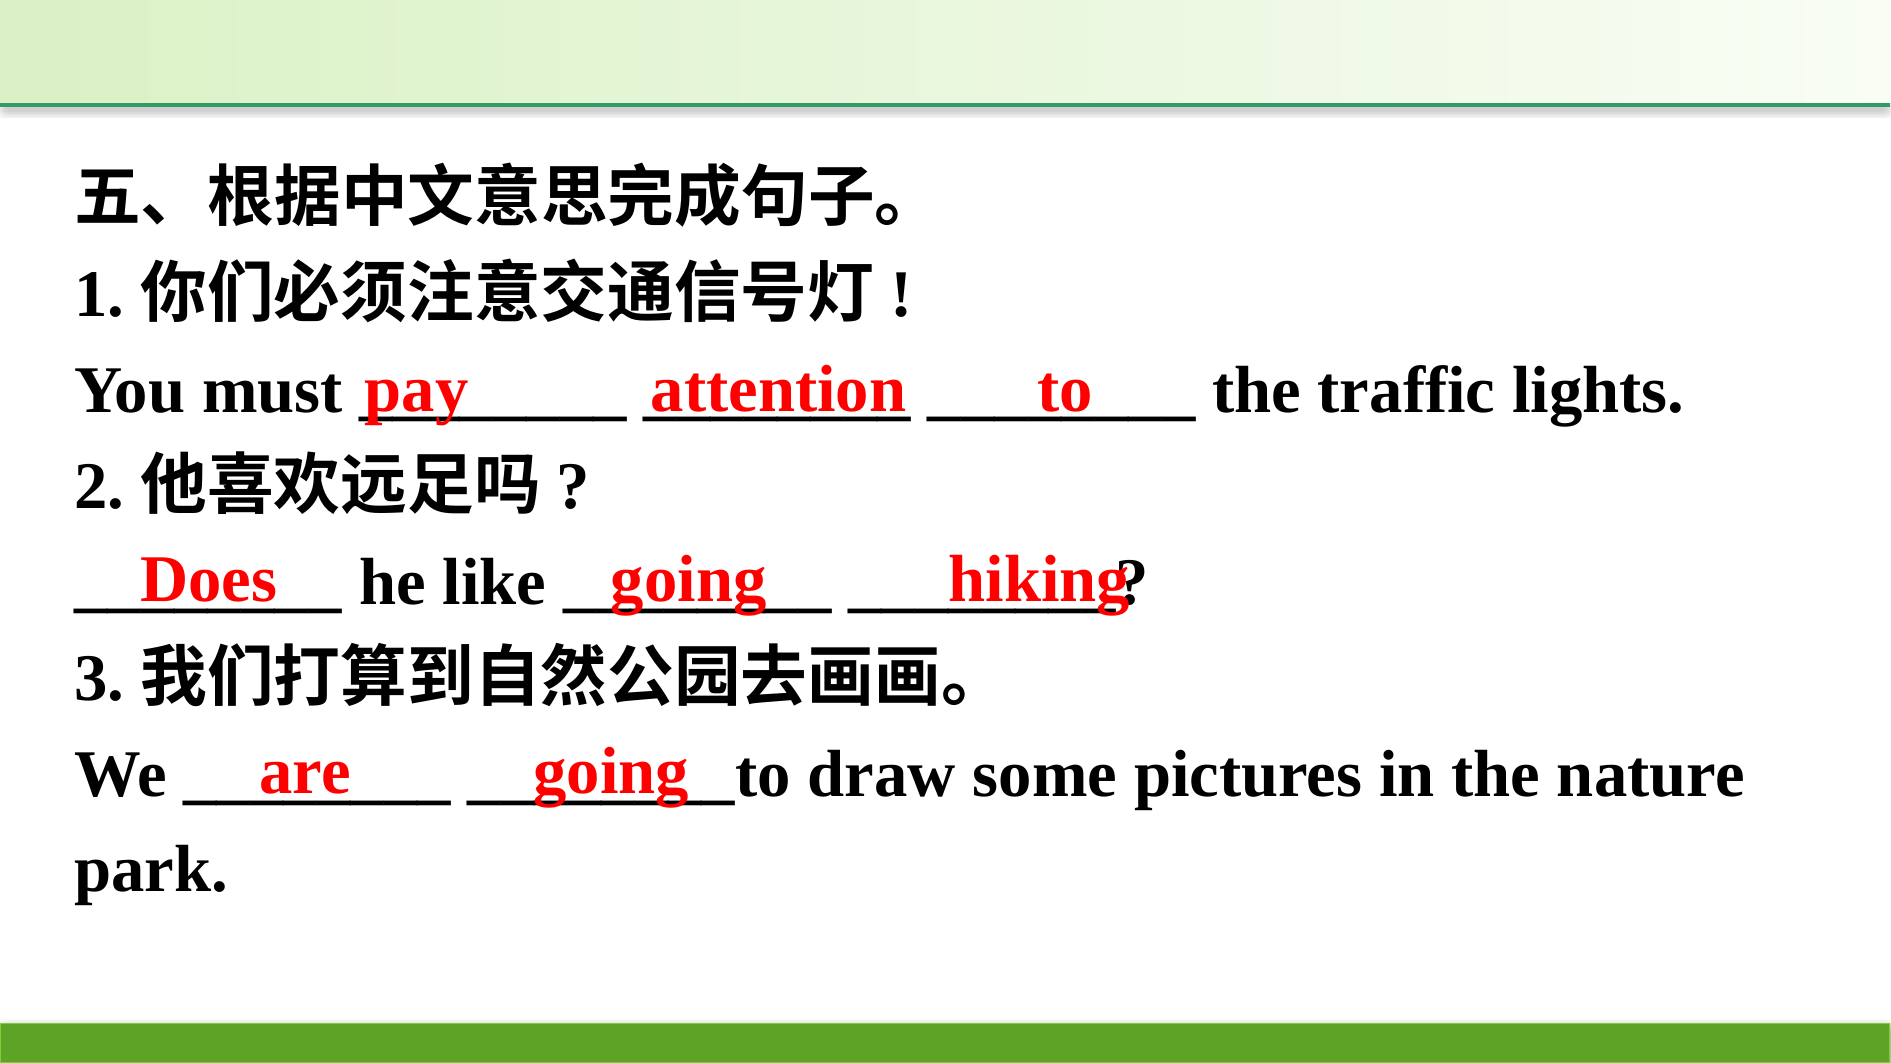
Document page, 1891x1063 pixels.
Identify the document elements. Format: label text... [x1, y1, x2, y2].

text_box Does going hiking [125, 527, 1208, 623]
text_box are going [211, 719, 705, 815]
text_box 五、根据中文意思完成句子。 1.你们必须注意交通信号灯! You must ________ ________ ________ the traffic lights. 2.他喜欢远足吗? ________ he like ________ ________? 3.我们打算到自然公园去画画。 We ________ ________to draw some pictures in the nature park. [59, 130, 1833, 913]
text_box pay attention to [349, 337, 1108, 433]
